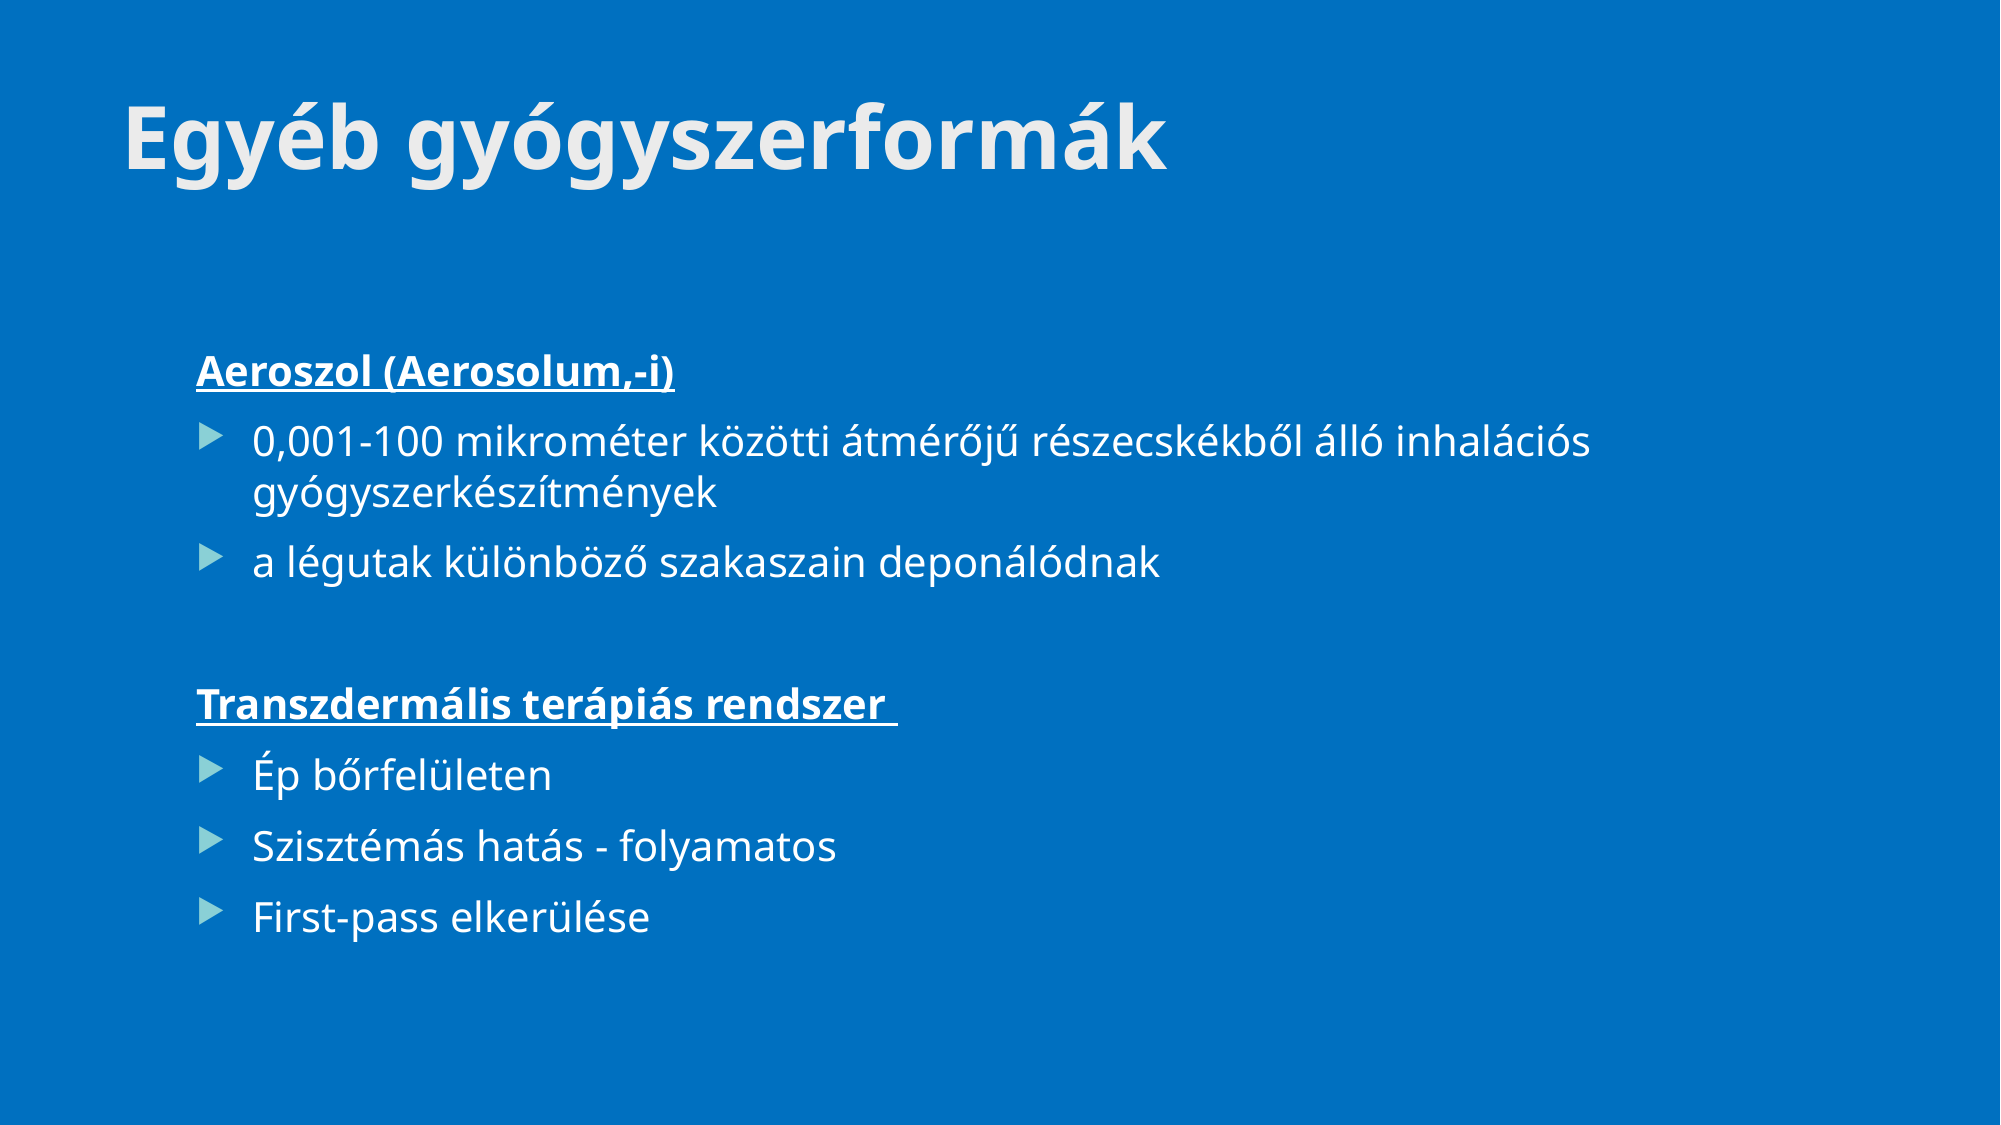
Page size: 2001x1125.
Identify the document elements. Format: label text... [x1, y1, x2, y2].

title Egyéb gyógyszerformák [106, 74, 1649, 304]
list Aeroszol (Aerosolum,-i) 0,001-100 mikrométer közötti átmérőjű részecskékből álló inhalációs gyógyszerkészítmények a légutak különböző szakaszain deponálódnak Transzdermális terápiás rendszer Ép bőrfelületen Szisztémás hatás - folyamatos First-pass elkerülése [181, 336, 1649, 1025]
